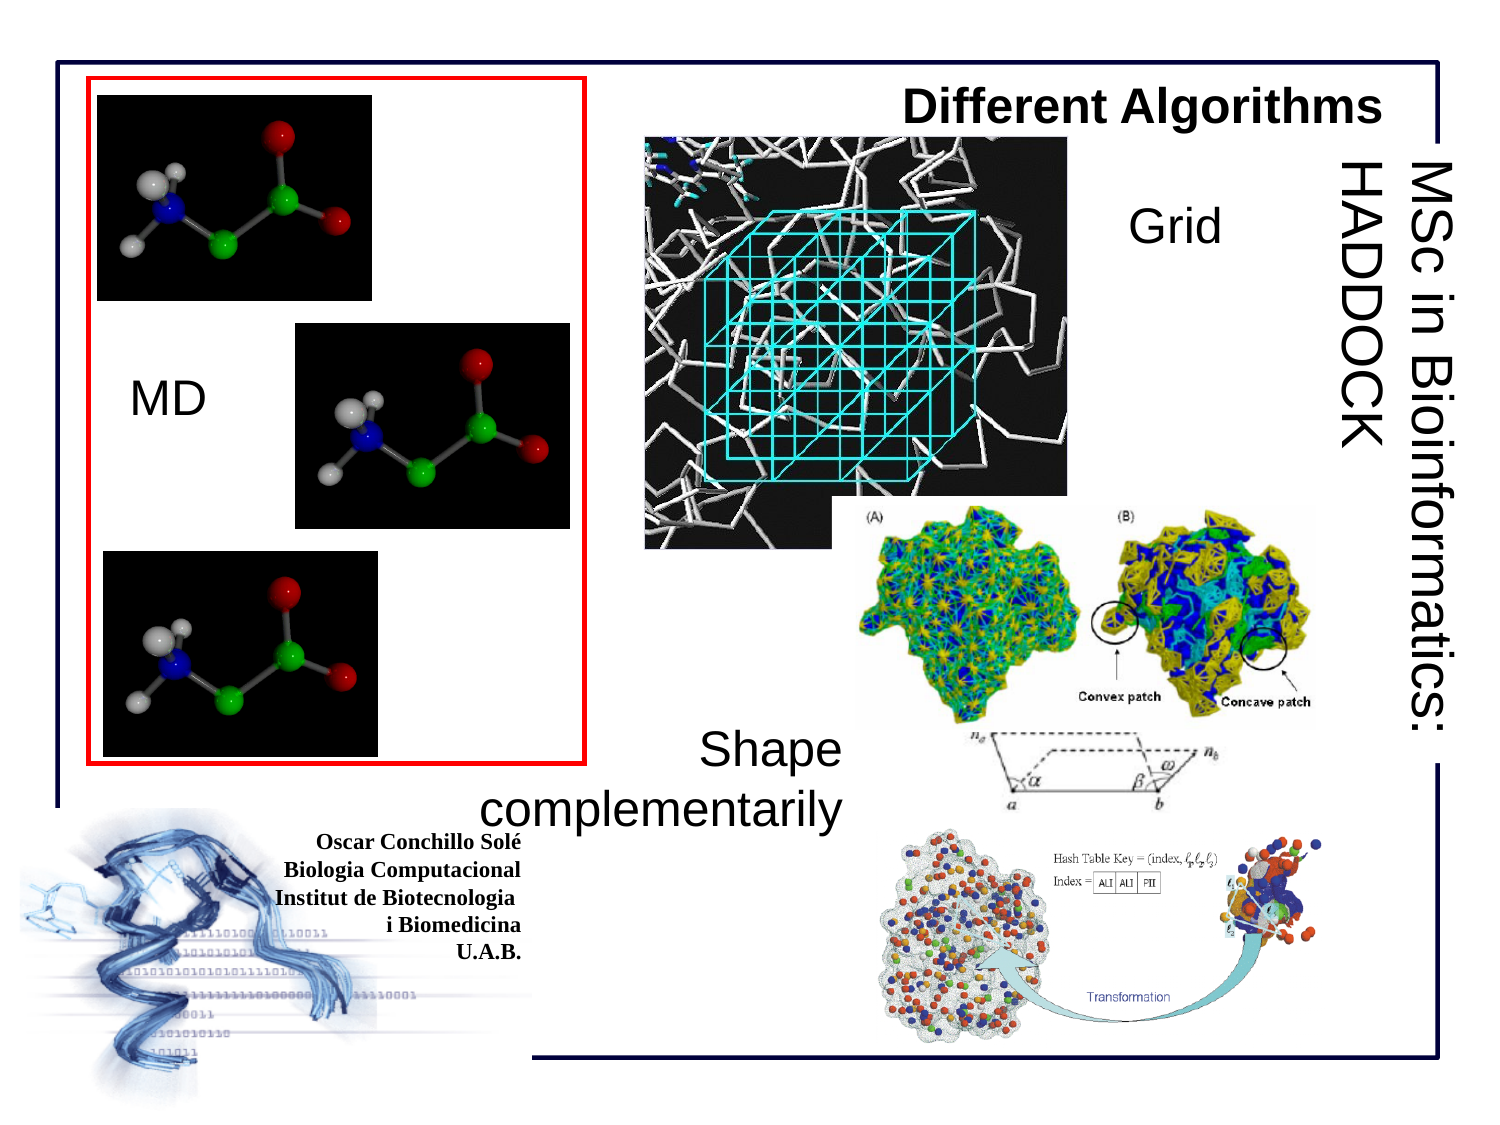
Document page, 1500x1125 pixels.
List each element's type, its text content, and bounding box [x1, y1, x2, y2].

picture [8, 808, 532, 1111]
text_box [88, 78, 585, 764]
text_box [643, 134, 1238, 494]
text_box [294, 322, 571, 530]
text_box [96, 94, 373, 302]
text_box Different Algorithms [887, 66, 1399, 142]
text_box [102, 550, 379, 758]
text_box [463, 496, 1333, 1048]
